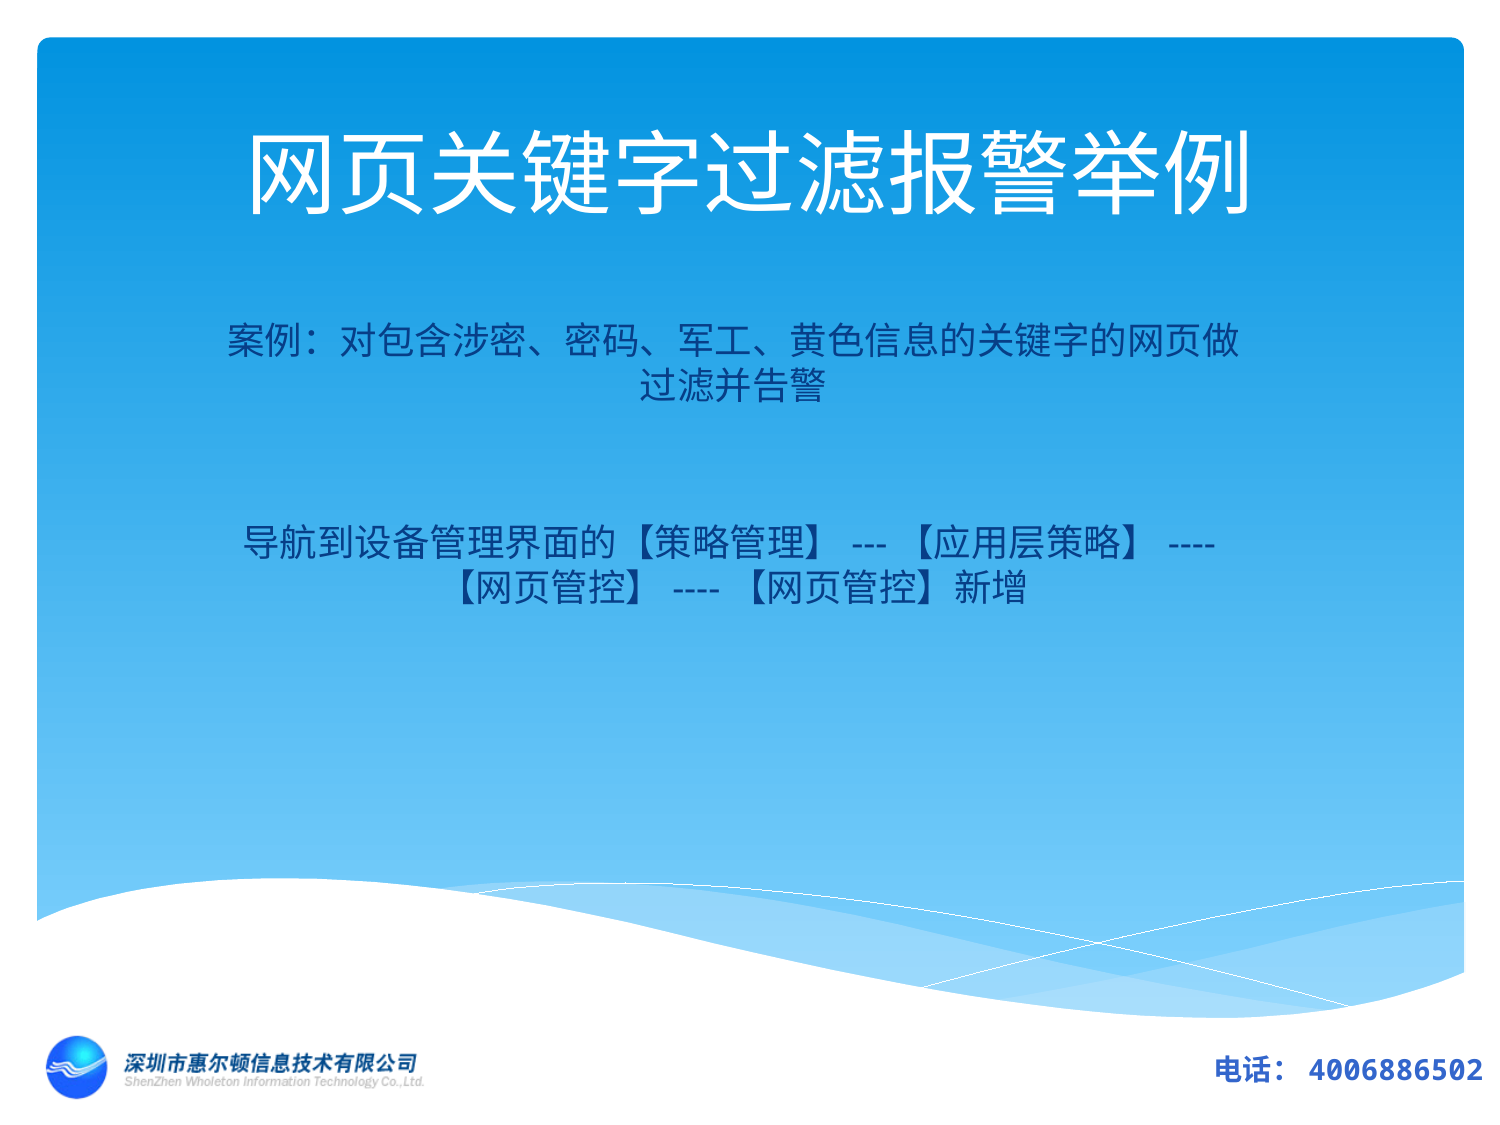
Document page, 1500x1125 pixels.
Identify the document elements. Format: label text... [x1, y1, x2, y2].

title 网页关键字过滤报警举例 [112, 50, 1388, 292]
subtitle 案例：对包含涉密、密码、军工、黄色信息的关键字的网页做过滤并告警 导航到设备管理界面的【策略管理】---【应用层策略】----【网页管控】----【网页管控】新增 [208, 309, 1259, 597]
picture [24, 1024, 438, 1110]
